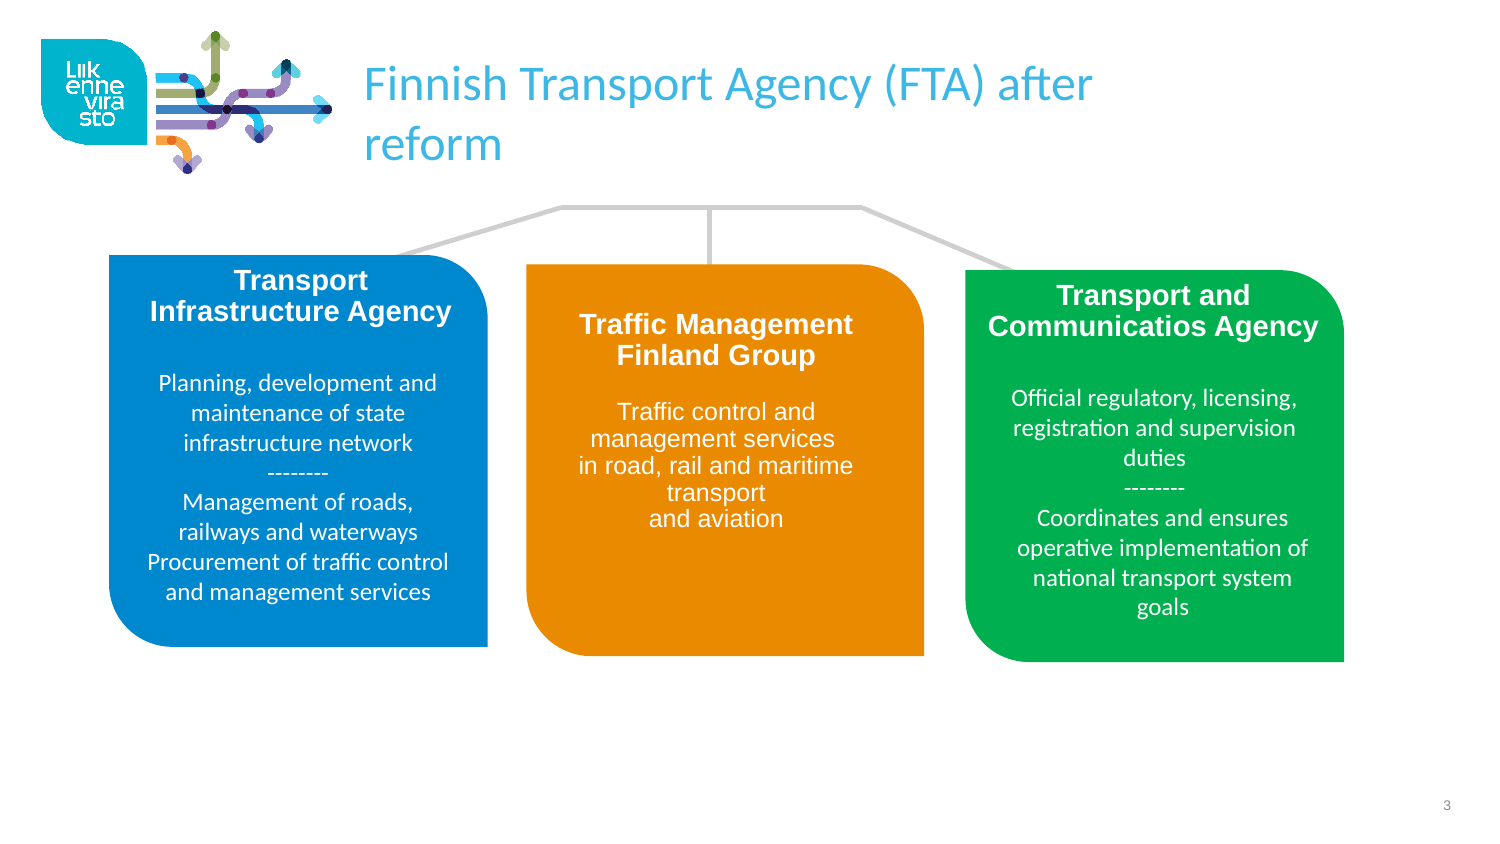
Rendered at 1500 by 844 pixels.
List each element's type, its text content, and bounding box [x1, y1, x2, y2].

text_box Transport and Communicatios Agency [963, 272, 1345, 351]
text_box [863, 208, 1072, 297]
text_box [525, 263, 925, 657]
text_box Traffic Management Finland Group Traffic control and management services in road, rail and maritime transport and aviation [548, 301, 884, 541]
slide_number 3 [1404, 782, 1467, 827]
picture [41, 31, 332, 174]
text_box Official regulatory, licensing, registration and supervision duties -------- Coordinates and ensures operative implementation of national transport system goals [964, 351, 1345, 663]
text_box Finnish Transport Agency (FTA) after reform [349, 42, 1181, 223]
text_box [246, 207, 561, 303]
text_box Transport Infrastructure Agency [126, 257, 475, 336]
text_box Planning, development and maintenance of state infrastructure network -------- Management of roads, railways and waterways Procurement of traffic control and management services [108, 254, 489, 648]
